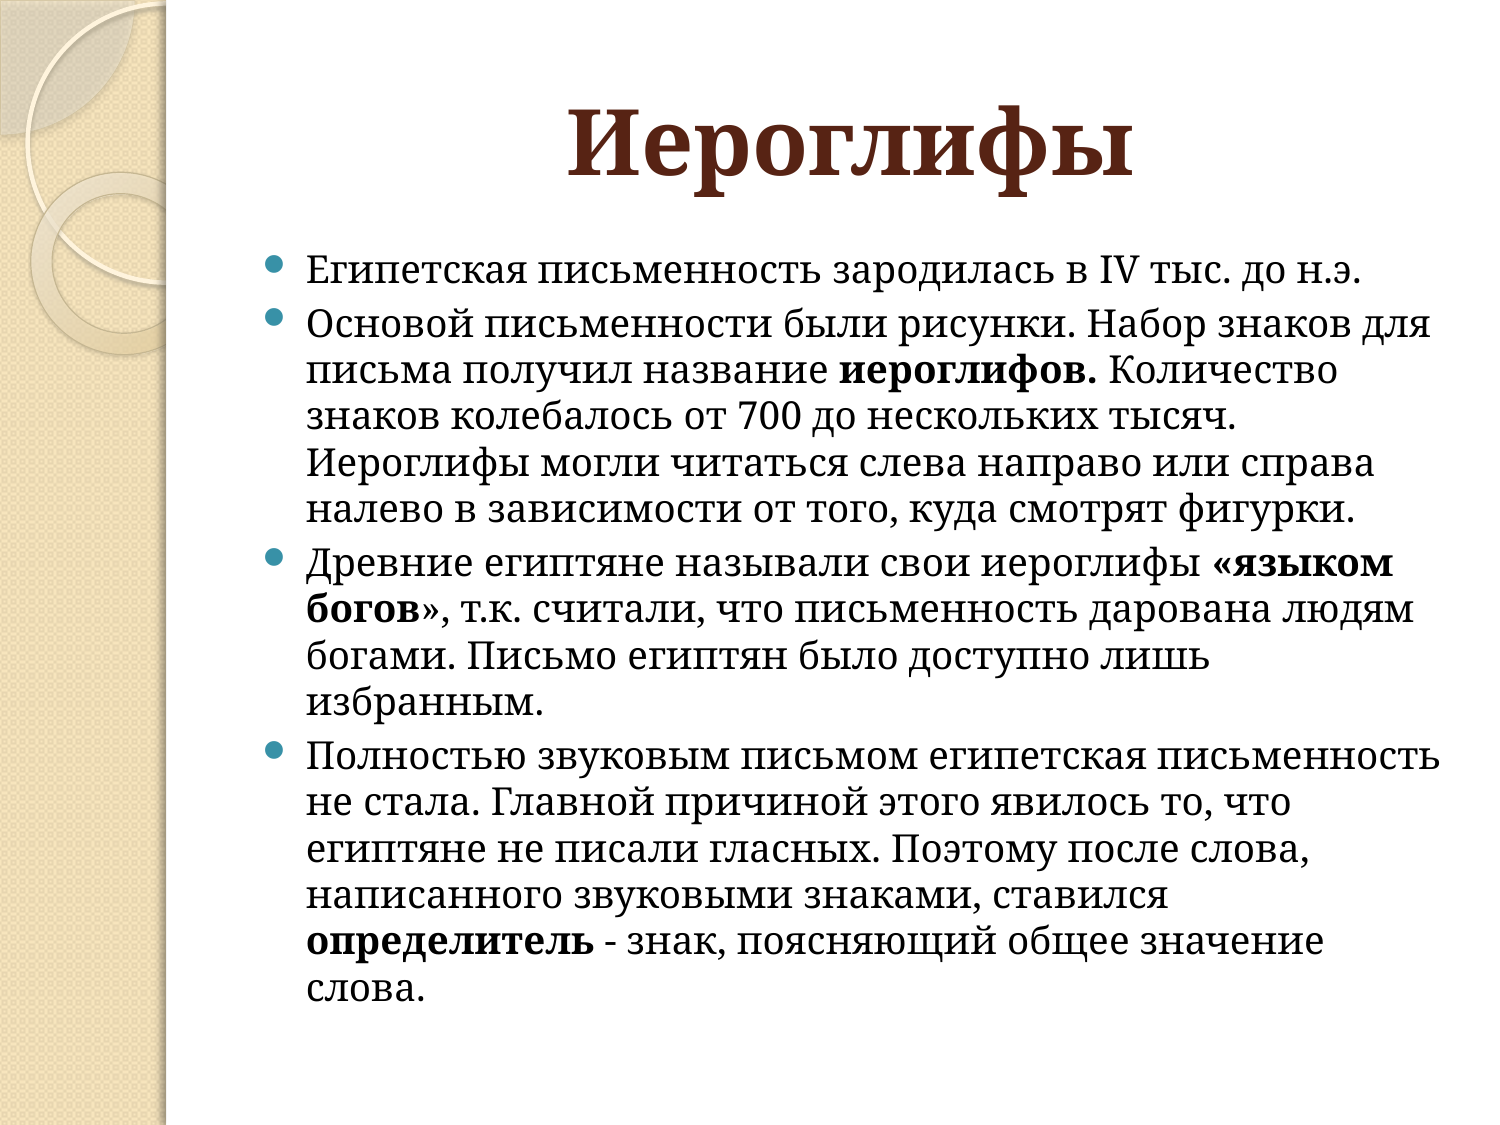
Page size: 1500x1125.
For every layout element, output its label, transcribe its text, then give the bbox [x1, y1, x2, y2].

title Иероглифы [235, 45, 1466, 233]
list Египетская письменность зародилась в IV тыс. до н.э. Основой письменности были рисунки. Набор знаков для письма получил название иероглифов. Количество знаков колебалось от 700 до нескольких тысяч. Иероглифы могли читаться слева направо или справа налево в зависимости от того, куда смотрят фигурки. Древние египтяне называли свои иероглифы «языком богов», т.к. считали, что письменность дарована людям богами. Письмо египтян было доступно лишь избранным. Полностью звуковым письмом египетская письменность не стала. Главной причиной этого явилось то, что египтяне не писали гласных. Поэтому после слова, написанного звуковыми знаками, ставился определитель - знак, поясняющий общее значение слова. [235, 237, 1466, 1025]
